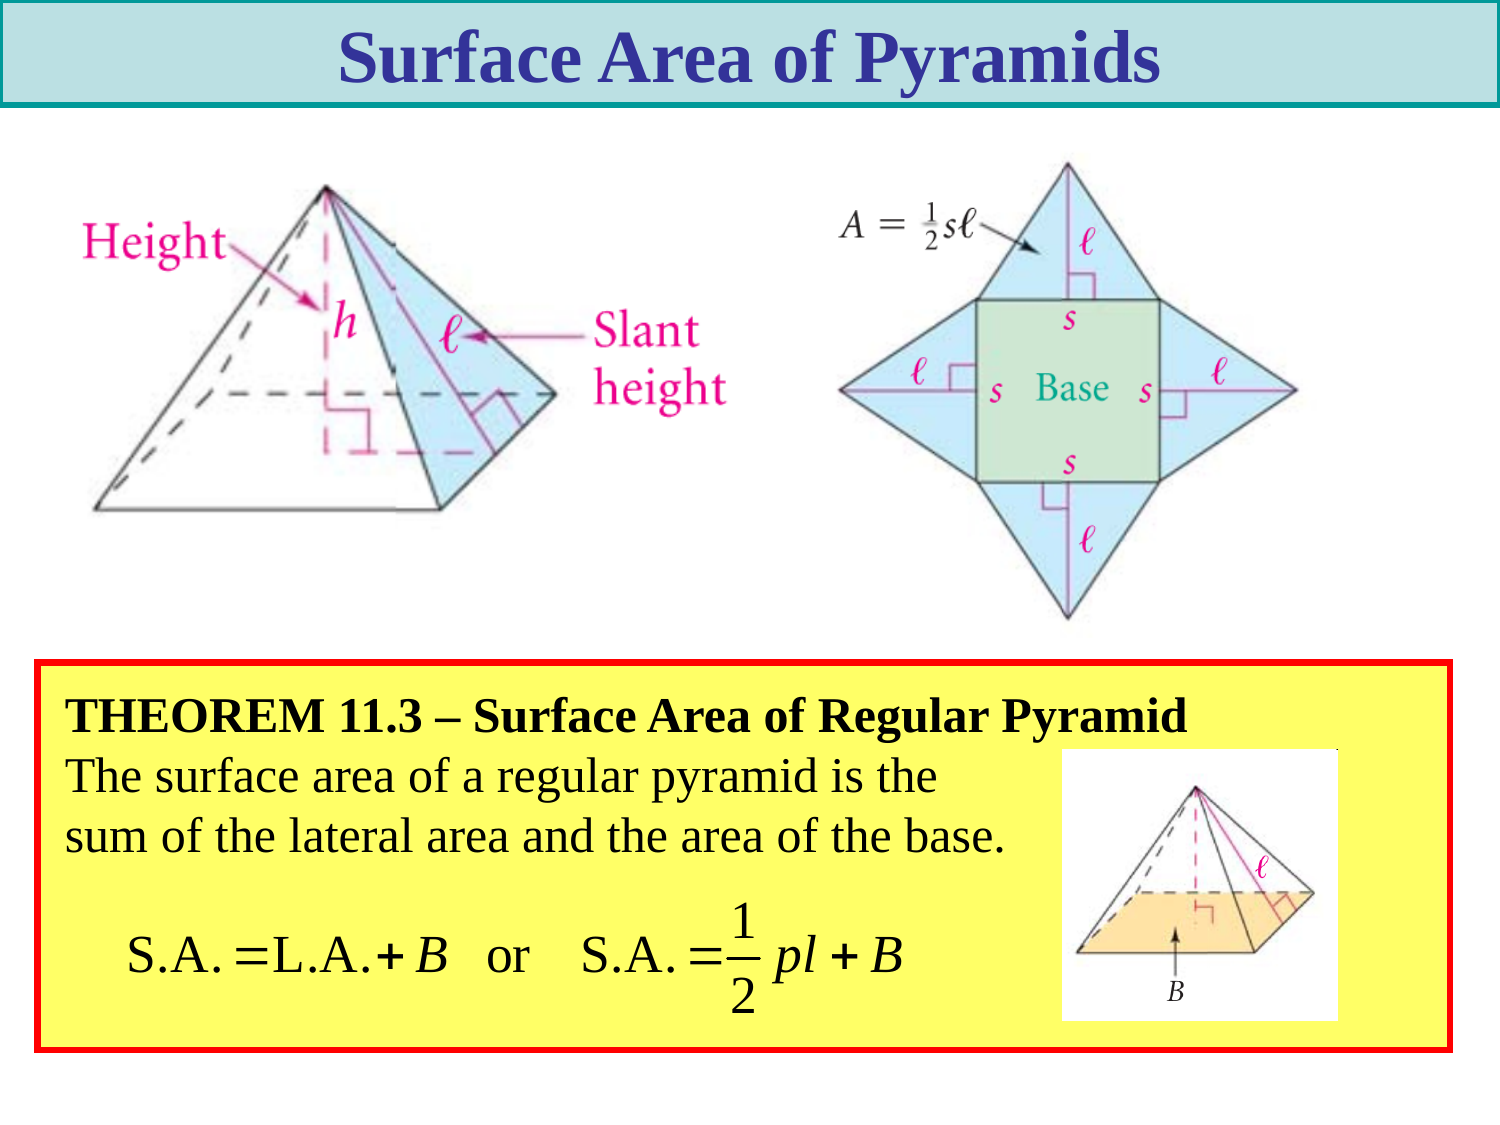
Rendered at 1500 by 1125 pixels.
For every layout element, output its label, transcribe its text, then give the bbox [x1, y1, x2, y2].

text_box Surface Area of Pyramids [0, 0, 1500, 105]
picture [812, 87, 1345, 662]
picture [49, 99, 776, 573]
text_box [37, 662, 1451, 1051]
